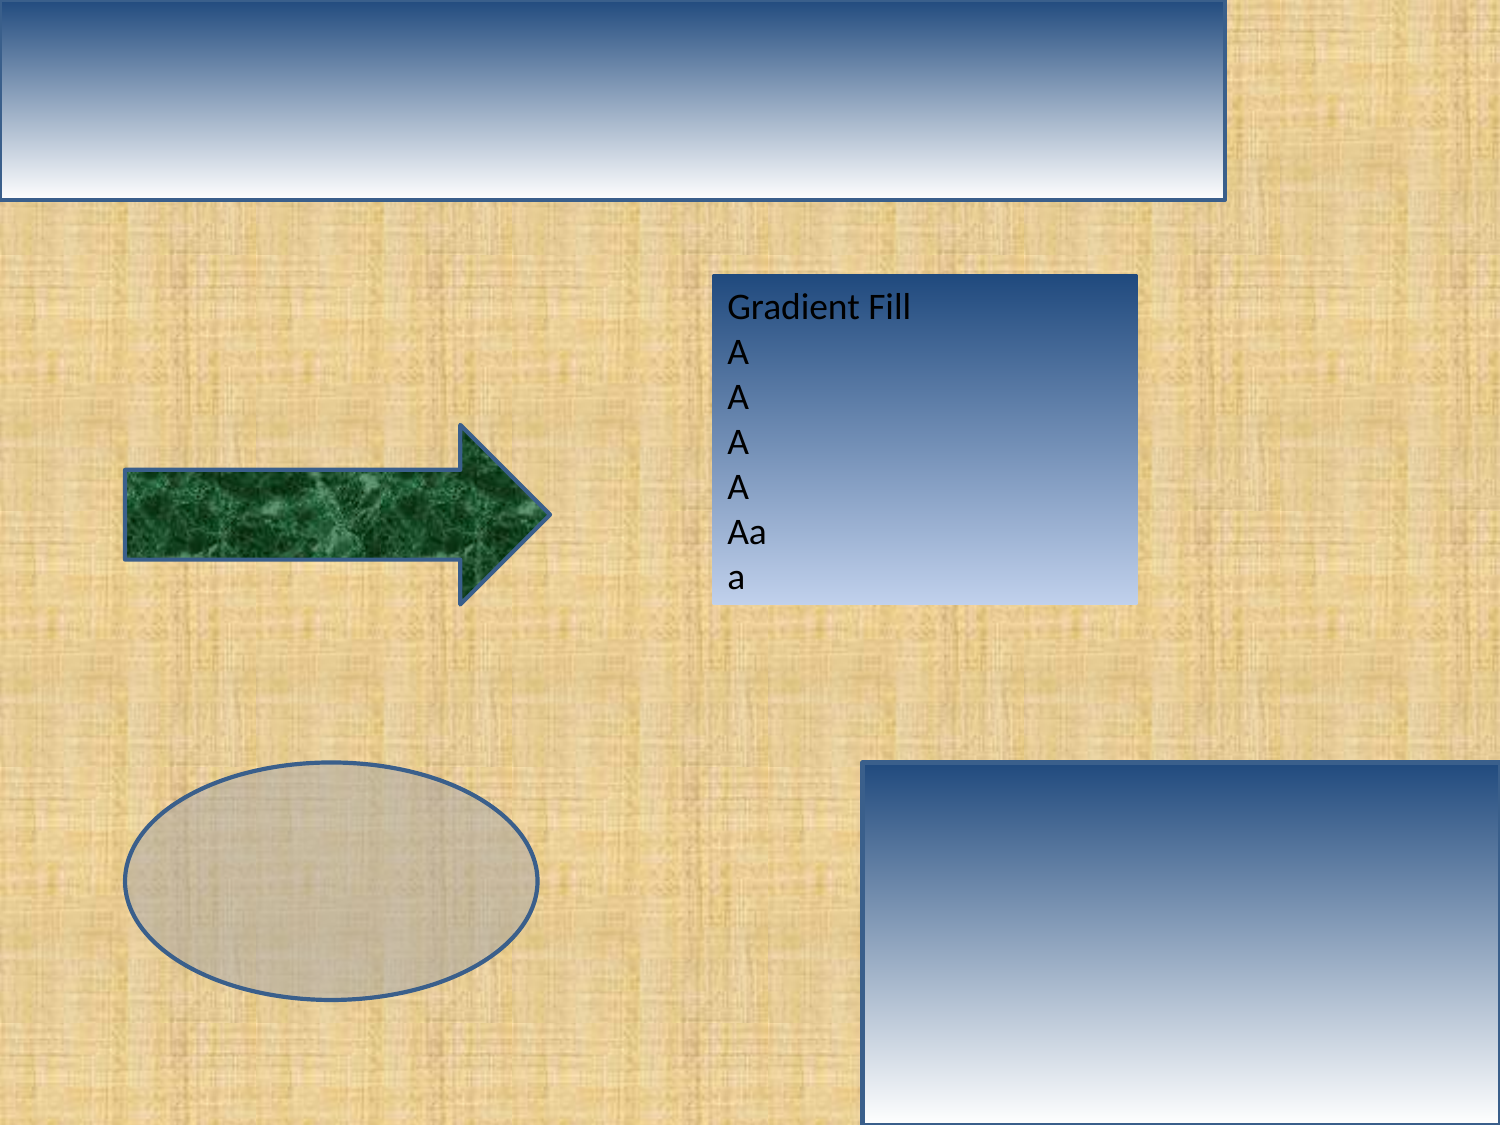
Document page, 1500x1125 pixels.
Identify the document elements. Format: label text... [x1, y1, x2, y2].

text_box [122, 760, 540, 1003]
text_box [0, 0, 1227, 202]
title Texture: papirus [75, 45, 1425, 233]
text_box [122, 423, 553, 607]
picture [0, 0, 1500, 1125]
text_box Gradient Fill A A A A Aa a [712, 274, 1138, 605]
text_box [860, 760, 1500, 1125]
